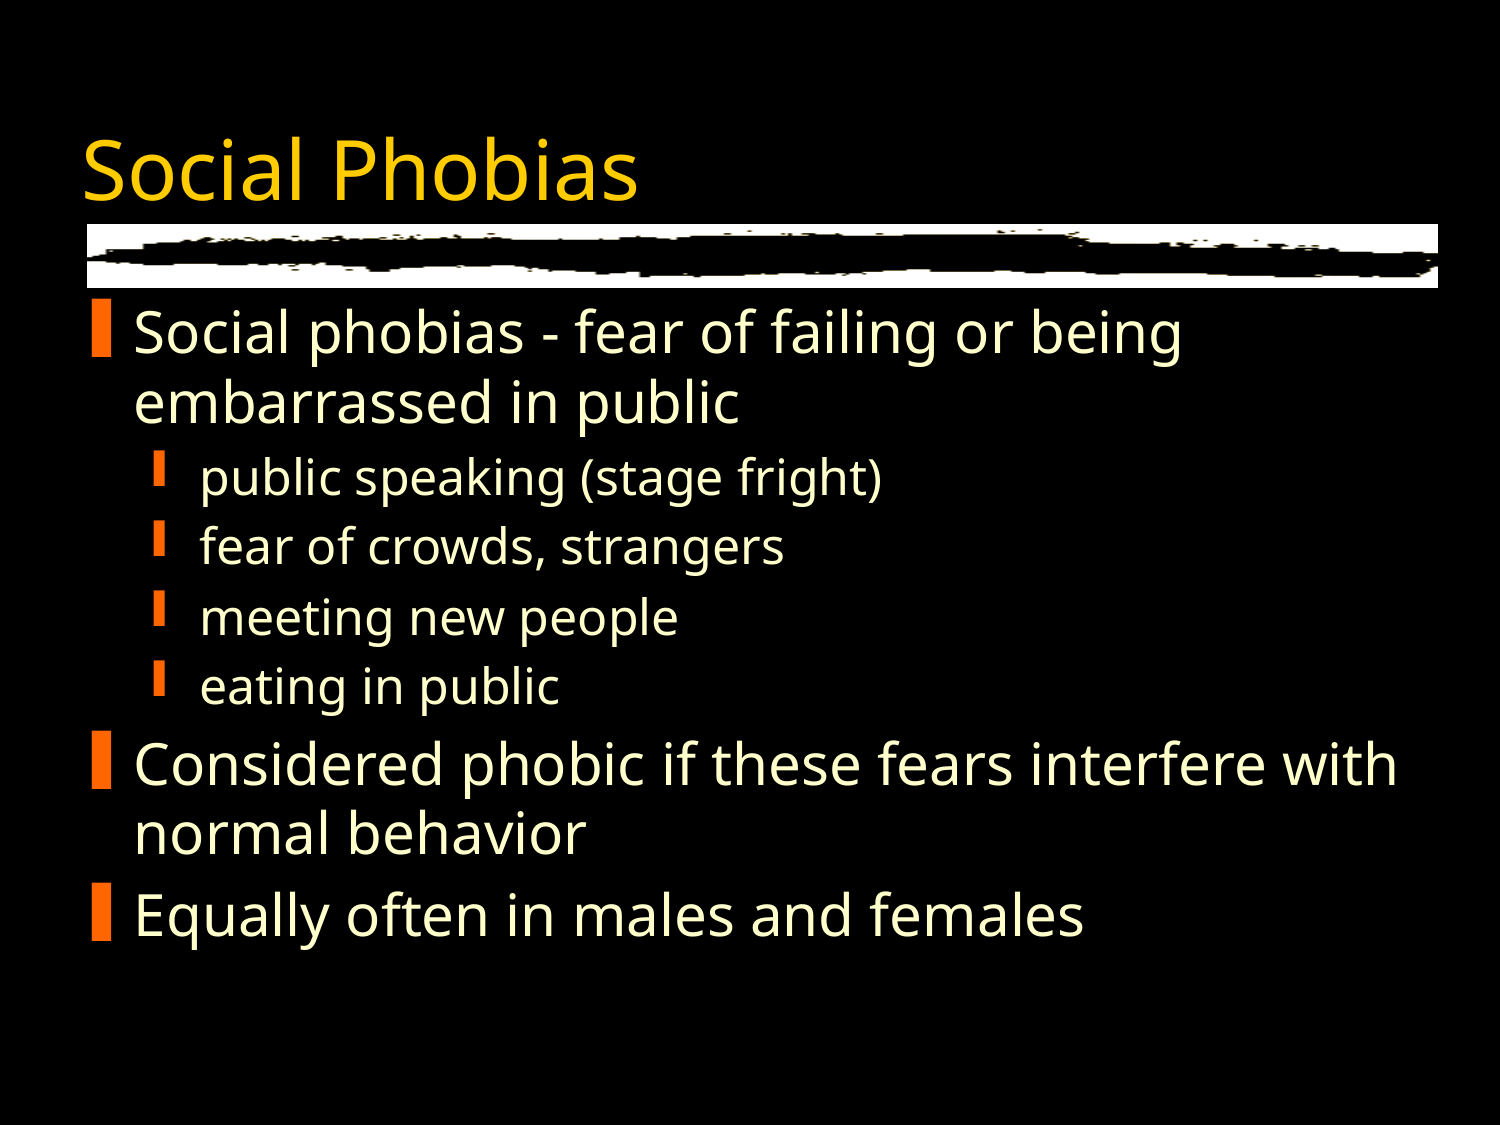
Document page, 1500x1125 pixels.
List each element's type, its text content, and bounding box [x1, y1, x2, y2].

title Social Phobias [66, 37, 1342, 226]
text_box Social phobias - fear of failing or being embarrassed in public public speaking (stage fright) fear of crowds, strangers meeting new people eating in public Considered phobic if these fears interfere with normal behavior Equally often in males and females [62, 287, 1463, 1038]
